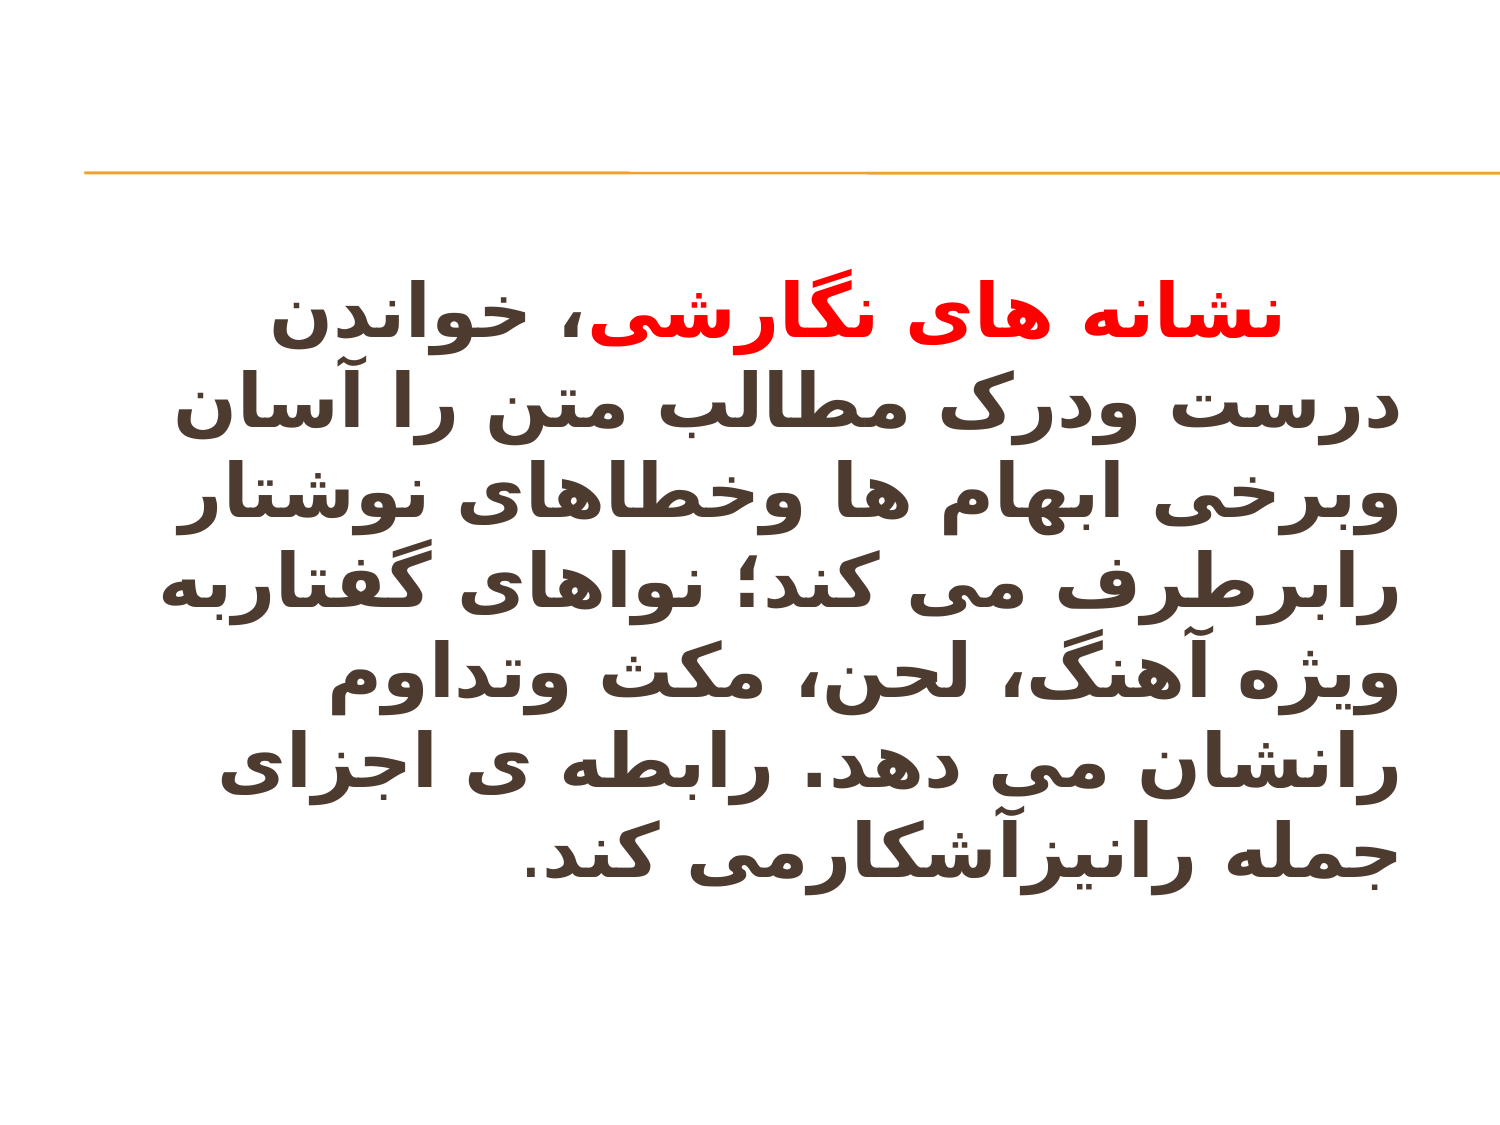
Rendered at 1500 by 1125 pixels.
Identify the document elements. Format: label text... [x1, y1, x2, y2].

list نشانه های نگارشی، خواندن درست ودرک مطالب متن را آسان وبرخی ابهام ها وخطاهای نوشتار رابرطرف می کند؛ نواهای گفتاربه ویژه آهنگ، لحن، مکث وتداوم رانشان می دهد. رابطه ی اجزای جمله رانیزآشکارمی کند. [50, 254, 1475, 998]
